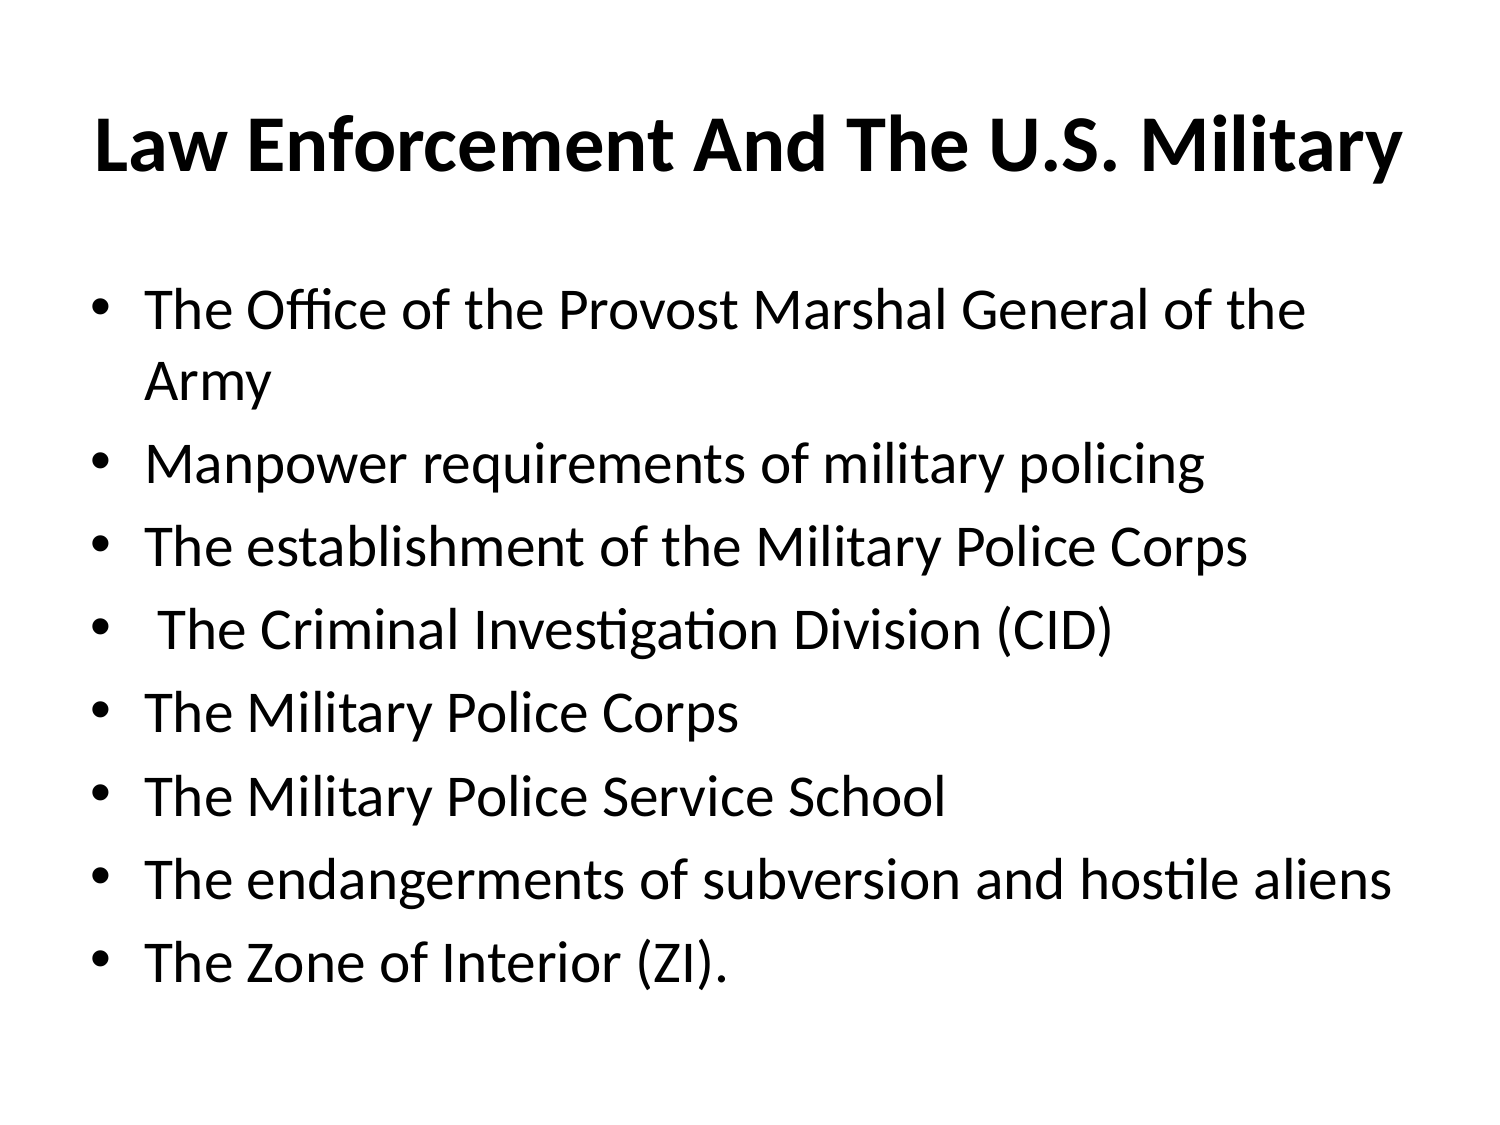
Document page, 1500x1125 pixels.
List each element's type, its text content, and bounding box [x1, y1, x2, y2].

list The Office of the Provost Marshal General of the Army Manpower requirements of military policing The establishment of the Military Police Corps The Criminal Investigation Division (CID) The Military Police Corps The Military Police Service School The endangerments of subversion and hostile aliens The Zone of Interior (ZI). [75, 262, 1425, 1005]
title Law Enforcement And The U.S. Military [75, 45, 1425, 233]
